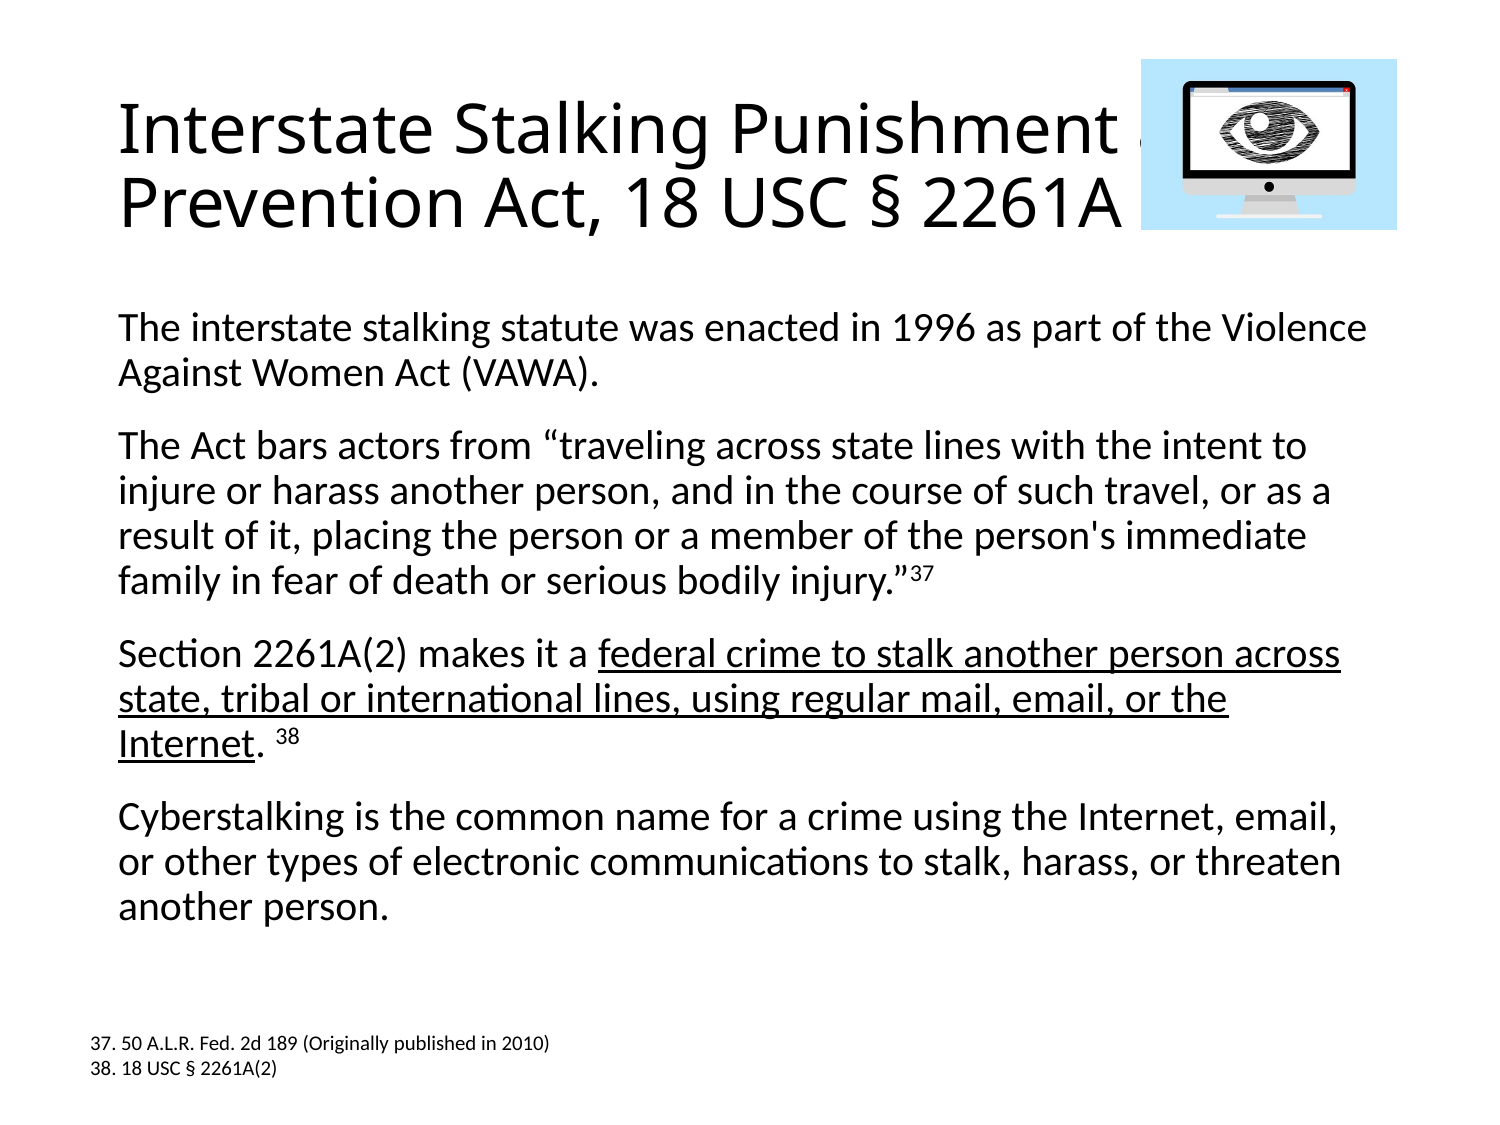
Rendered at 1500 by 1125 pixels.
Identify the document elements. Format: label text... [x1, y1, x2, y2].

picture [1141, 59, 1397, 230]
title Interstate Stalking Punishment and Prevention Act, 18 USC § 2261A [102, 59, 1398, 278]
text_box 37. 50 A.L.R. Fed. 2d 189 (Originally published in 2010) 38. 18 USC § 2261A(2) [75, 1022, 1385, 1112]
list The interstate stalking statute was enacted in 1996 as part of the Violence Against Women Act (VAWA). The Act bars actors from “traveling across state lines with the intent to injure or harass another person, and in the course of such travel, or as a result of it, placing the person or a member of the person's immediate family in fear of death or serious bodily injury.”37 Section 2261A(2) makes it a federal crime to stalk another person across state, tribal or international lines, using regular mail, email, or the Internet. 38 Cyberstalking is the common name for a crime using the Internet, email, or other types of electronic communications to stalk, harass, or threaten another person. [102, 297, 1398, 988]
